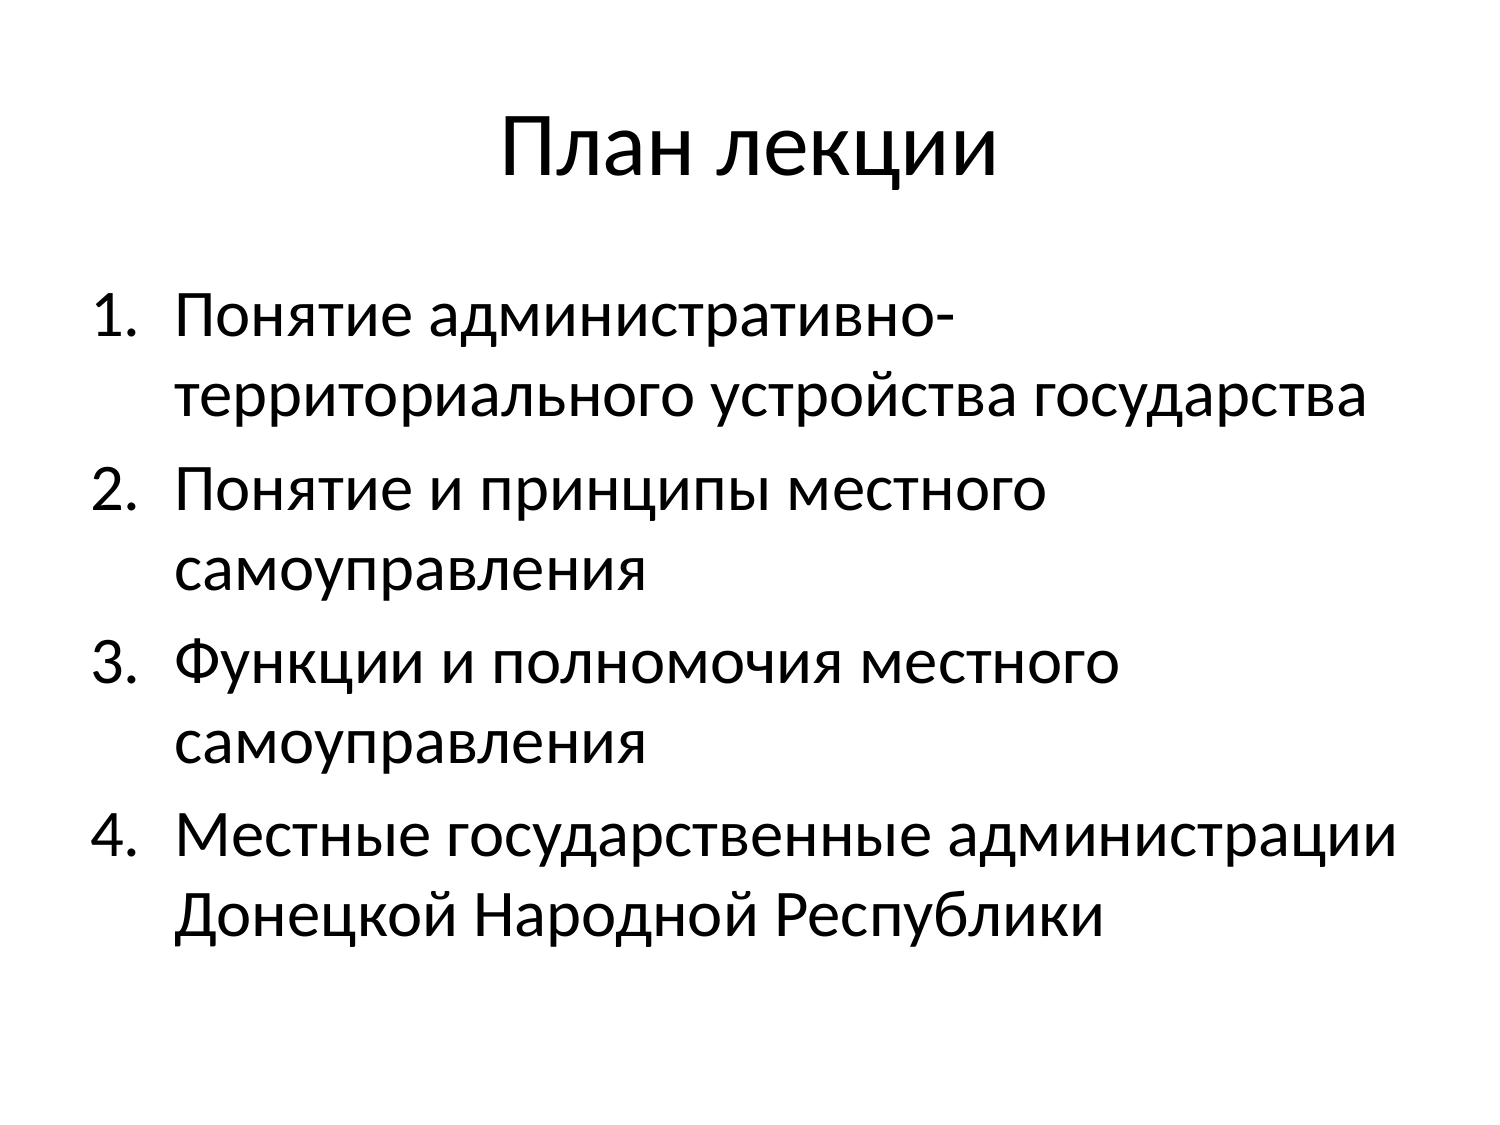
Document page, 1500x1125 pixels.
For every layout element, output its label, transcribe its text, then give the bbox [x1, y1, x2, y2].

list Понятие административно-территориального устройства государства Понятие и принципы местного самоуправления Функции и полномочия местного самоуправления Местные государственные администрации Донецкой Народной Республики [75, 262, 1425, 1005]
title План лекции [75, 45, 1425, 233]
